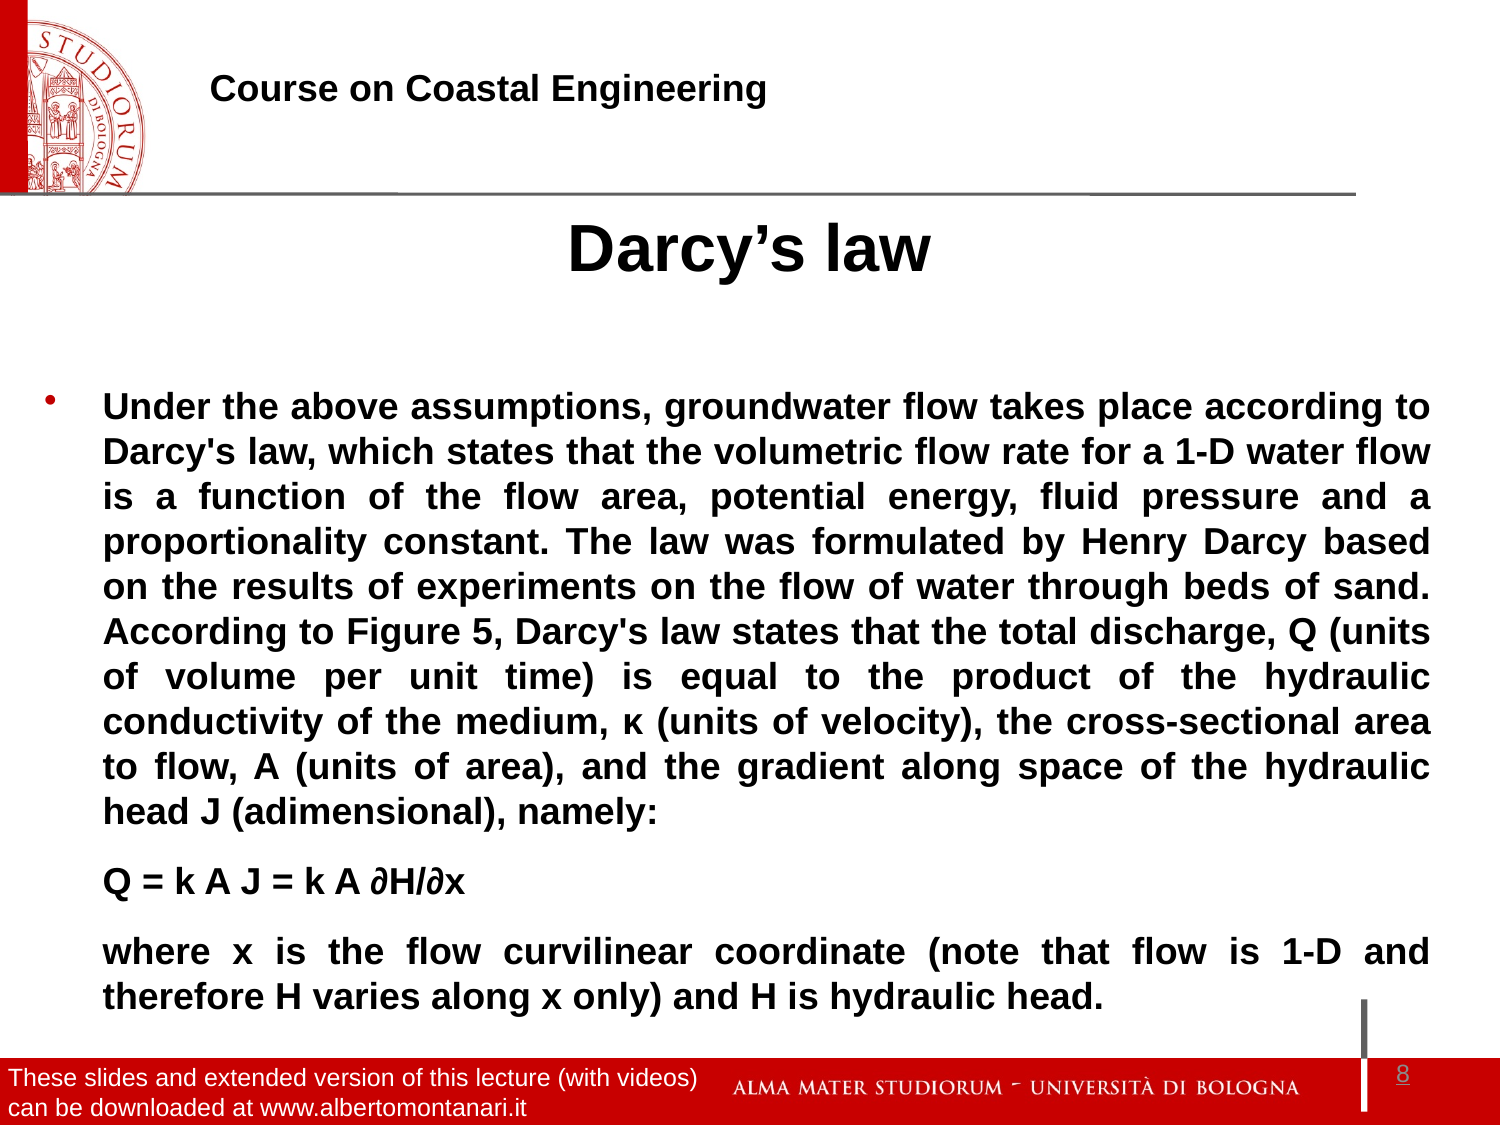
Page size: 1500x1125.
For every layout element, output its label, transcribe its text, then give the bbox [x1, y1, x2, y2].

picture [0, 1058, 1500, 1125]
picture [28, 16, 151, 117]
list Under the above assumptions, groundwater flow takes place according to Darcy's law, which states that the volumetric flow rate for a 1-D water flow is a function of the flow area, potential energy, fluid pressure and a proportionality constant. The law was formulated by Henry Darcy based on the results of experiments on the flow of water through beds of sand. According to Figure 5, Darcy's law states that the total discharge, Q (units of volume per unit time) is equal to the product of the hydraulic conductivity of the medium, κ (units of velocity), the cross-sectional area to flow, A (units of area), and the gradient along space of the hydraulic head J (adimensional), namely: Q = k A J = k A ∂H/∂x where x is the flow curvilinear coordinate (note that flow is 1-D and therefore H varies along x only) and H is hydraulic head. [29, 375, 1447, 1028]
slide_number 8 [1074, 1042, 1425, 1103]
text_box Darcy’s law [11, 117, 1489, 292]
